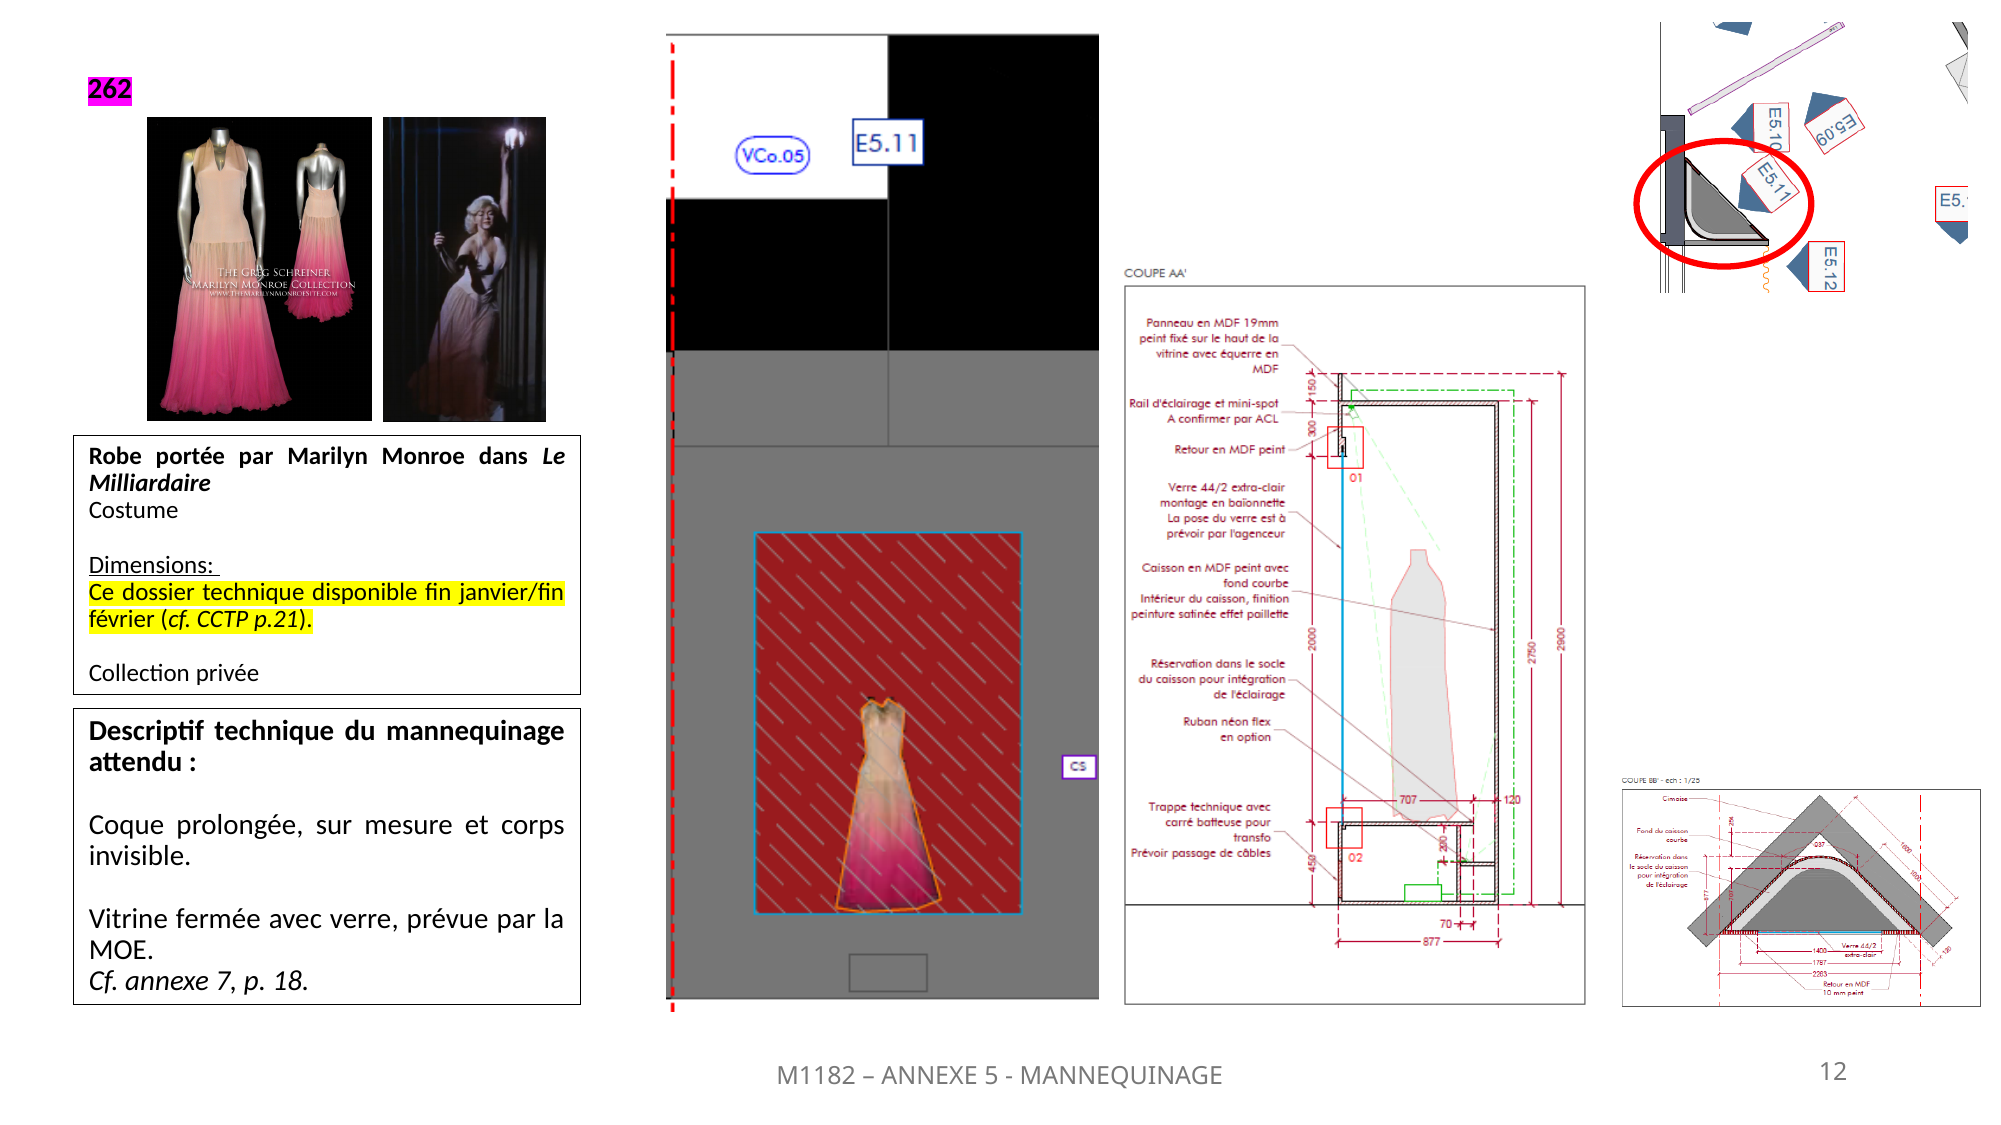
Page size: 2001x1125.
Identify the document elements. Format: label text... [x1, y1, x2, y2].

picture [1115, 255, 1601, 1012]
text_box Robe portée par Marilyn Monroe dans Le Milliardaire Costume Dimensions: Ce dossier technique disponible fin janvier/fin février (cf. CCTP p.21). Collection privée [73, 435, 581, 695]
picture [1636, 21, 1969, 294]
text_box 262 [72, 65, 170, 126]
picture [146, 117, 373, 422]
slide_number 12 [1412, 1042, 1863, 1103]
picture [1616, 773, 1985, 1010]
picture [382, 117, 547, 423]
footer M1182 – ANNEXE 5 - MANNEQUINAGE [662, 1044, 1338, 1105]
picture [666, 21, 1100, 1012]
text_box Descriptif technique du mannequinage attendu : Coque prolongée, sur mesure et corps invisible. Vitrine fermée avec verre, prévue par la MOE. Cf. annexe 7, p. 18. [73, 708, 581, 1005]
